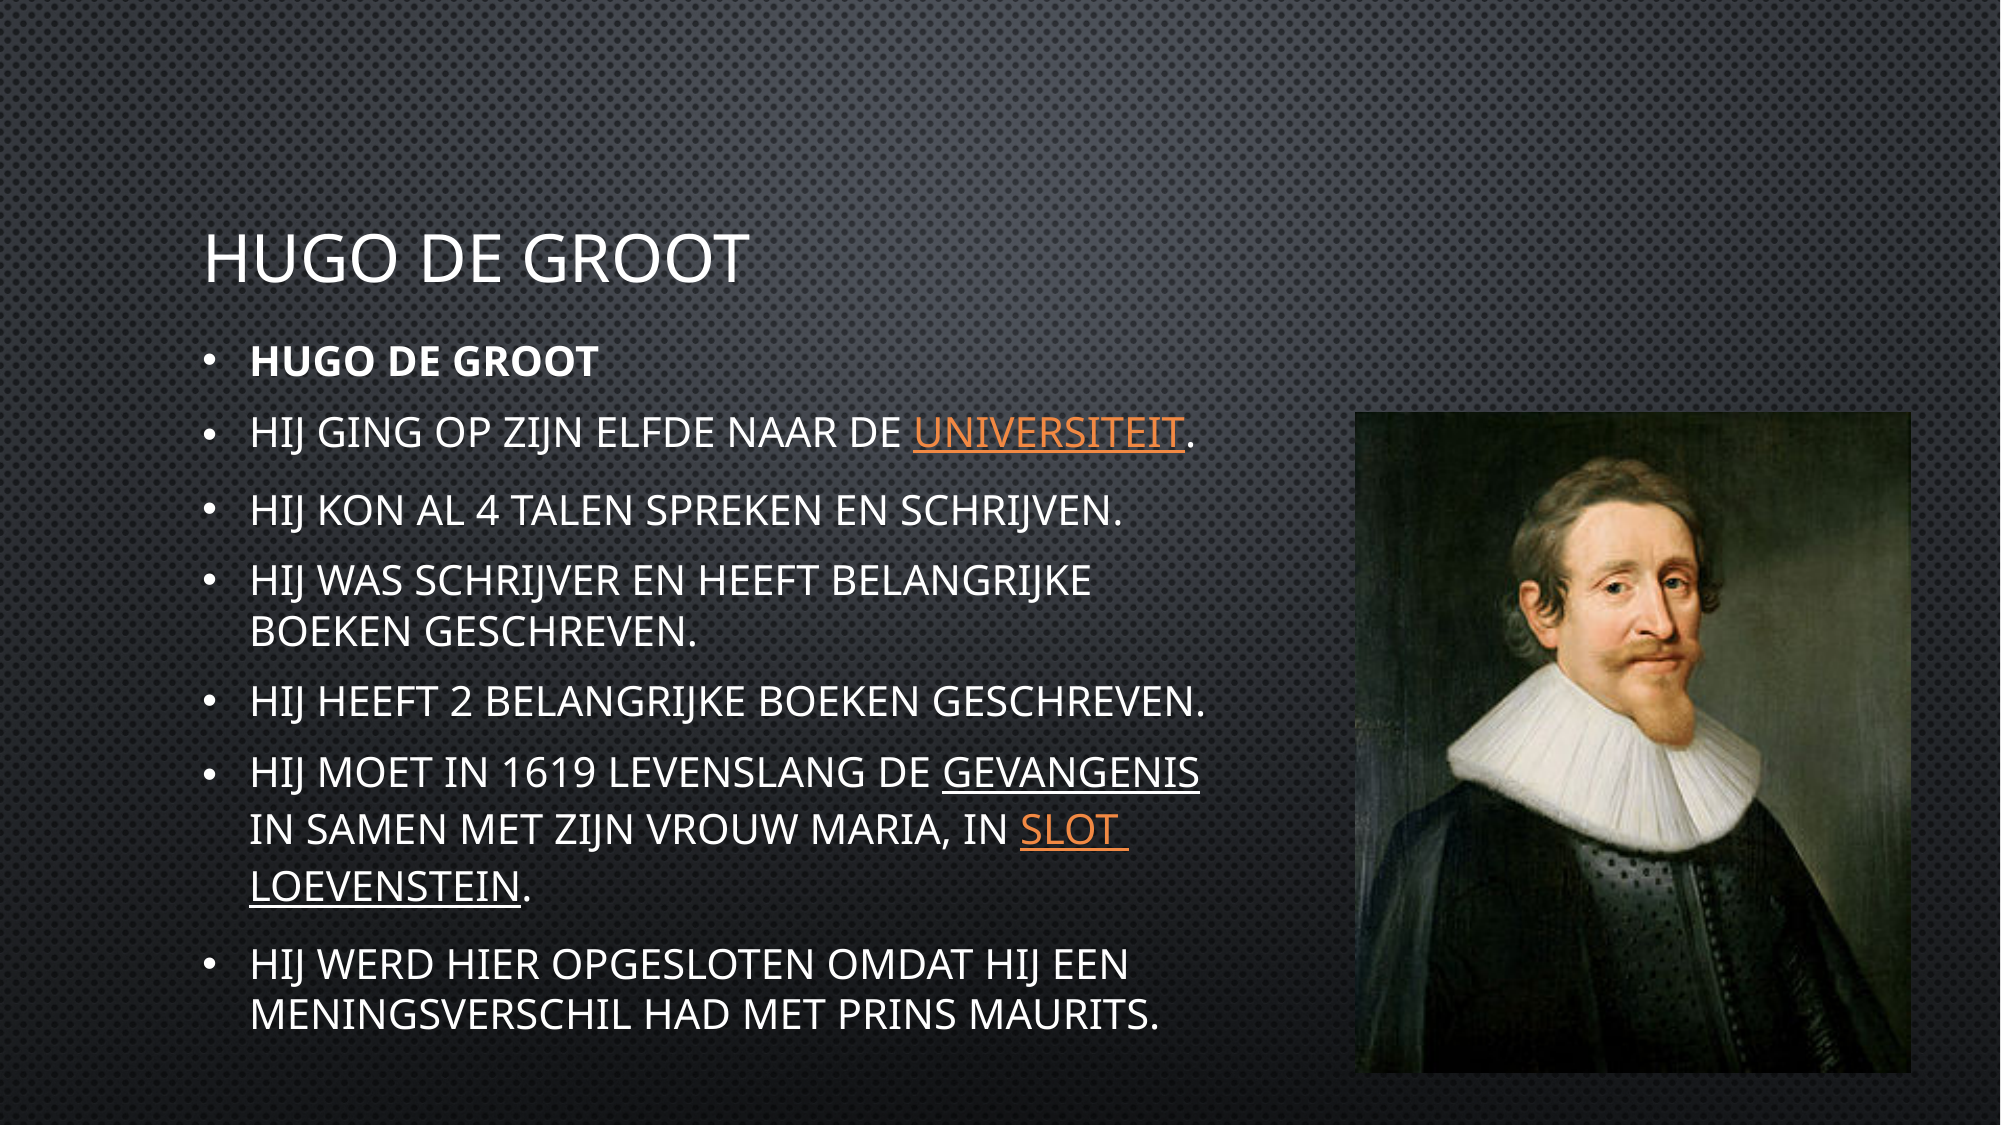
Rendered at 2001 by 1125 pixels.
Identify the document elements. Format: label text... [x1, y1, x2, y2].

picture [1355, 412, 1911, 1074]
title Hugo de Groot [187, 99, 1813, 413]
list Hugo de Groot Hij ging op zijn elfde naar de universiteit. Hij kon al 4 talen spreken en schrijven. Hij was schrijver en heeft belangrijke boeken geschreven. hij heeft 2 belangrijke boeken geschreven. Hij moet in 1619 levenslang de gevangenis in samen met zijn vrouw Maria, in Slot Loevenstein. Hij werd hier opgesloten omdat hij een meningsverschil had met Prins Maurits. [187, 326, 1241, 1070]
